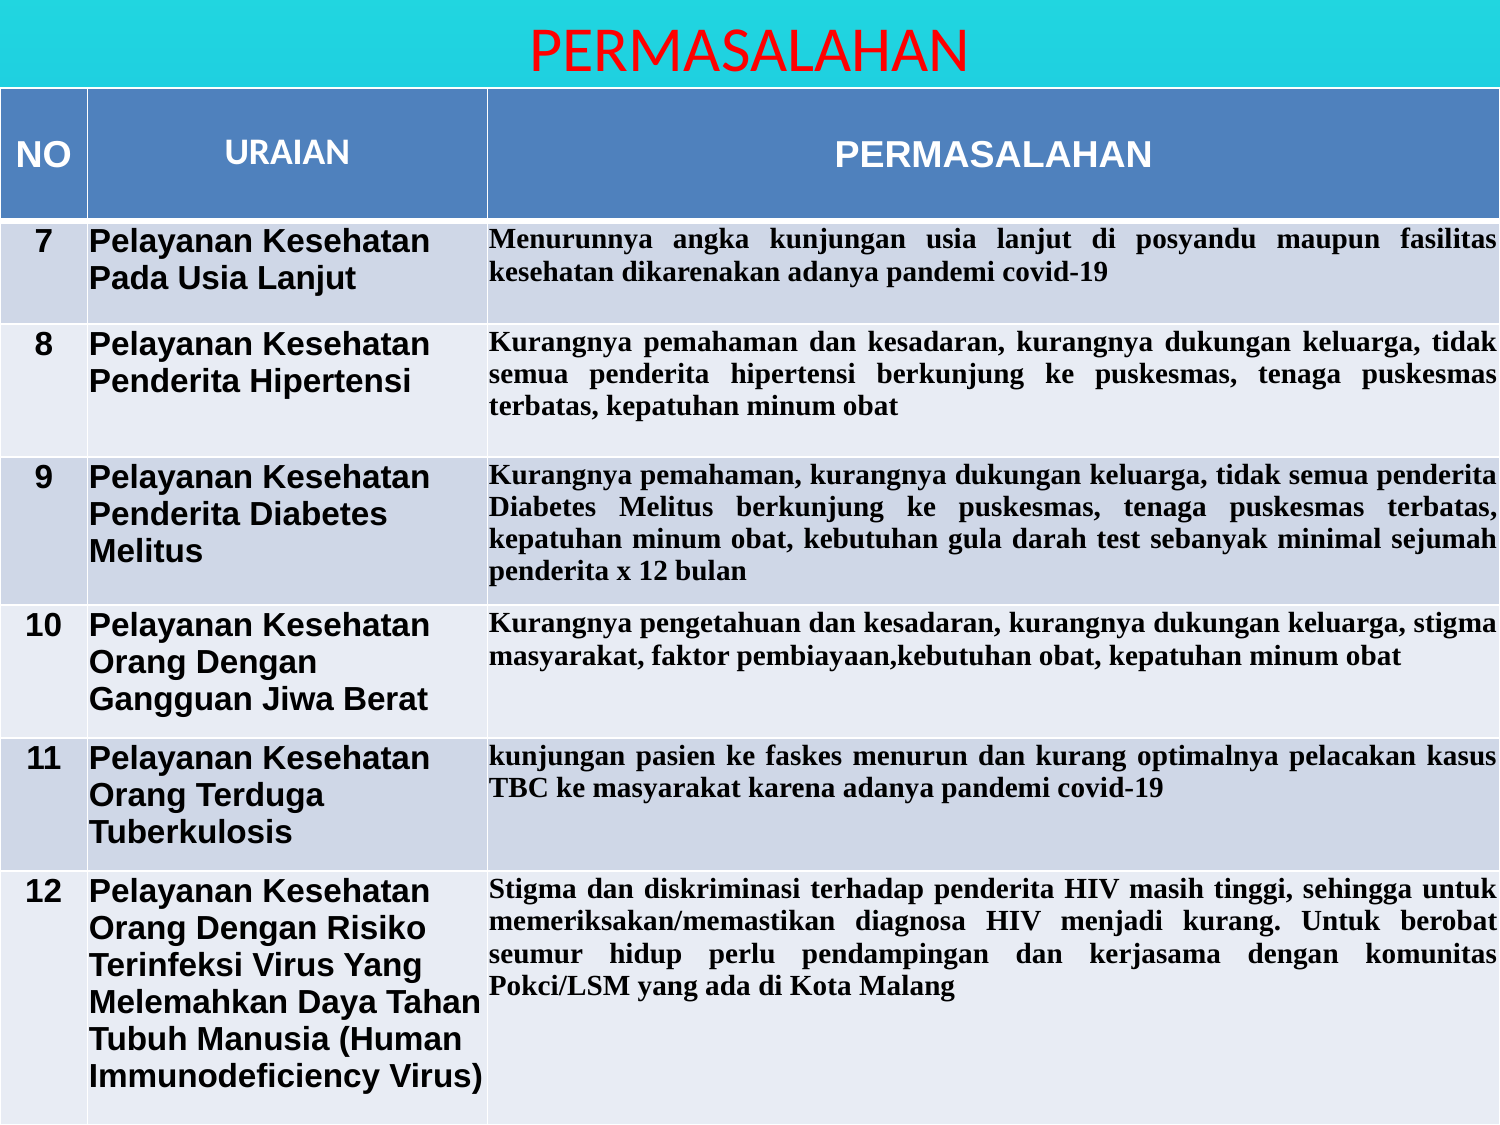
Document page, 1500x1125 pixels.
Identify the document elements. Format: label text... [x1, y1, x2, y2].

table_cell Pelayanan Kesehatan Orang Dengan Risiko Terinfeksi Virus Yang Melemahkan Daya Tahan Tubuh Manusia (Human Immunodeficiency Virus) [88, 872, 487, 1124]
table_cell 7 [1, 224, 87, 323]
table_header URAIAN [88, 89, 487, 218]
table_cell Kurangnya pengetahuan dan kesadaran, kurangnya dukungan keluarga, stigma masyarakat, faktor pembiayaan,kebutuhan obat, kepatuhan minum obat [488, 606, 1499, 737]
table_cell Pelayanan Kesehatan Orang Dengan Gangguan Jiwa Berat [88, 606, 487, 737]
table_cell Kurangnya pemahaman dan kesadaran, kurangnya dukungan keluarga, tidak semua penderita hipertensi berkunjung ke puskesmas, tenaga puskesmas terbatas, kepatuhan minum obat [488, 325, 1499, 456]
table_cell 8 [1, 325, 87, 456]
table_cell 11 [1, 739, 87, 870]
table_cell Pelayanan Kesehatan Pada Usia Lanjut [88, 224, 487, 323]
table_cell 9 [1, 458, 87, 604]
title PERMASALAHAN [75, 0, 1425, 87]
table_cell kunjungan pasien ke faskes menurun dan kurang optimalnya pelacakan kasus TBC ke masyarakat karena adanya pandemi covid-19 [488, 739, 1499, 870]
table_header PERMASALAHAN [488, 89, 1499, 218]
table_cell Stigma dan diskriminasi terhadap penderita HIV masih tinggi, sehingga untuk memeriksakan/memastikan diagnosa HIV menjadi kurang. Untuk berobat seumur hidup perlu pendampingan dan kerjasama dengan komunitas Pokci/LSM yang ada di Kota Malang [488, 872, 1499, 1124]
table_cell 12 [1, 872, 87, 1124]
table_cell Pelayanan Kesehatan Penderita Hipertensi [88, 325, 487, 456]
table_cell Menurunnya angka kunjungan usia lanjut di posyandu maupun fasilitas kesehatan dikarenakan adanya pandemi covid-19 [488, 224, 1499, 323]
table_cell Pelayanan Kesehatan Penderita Diabetes Melitus [88, 458, 487, 604]
table_cell Kurangnya pemahaman, kurangnya dukungan keluarga, tidak semua penderita Diabetes Melitus berkunjung ke puskesmas, tenaga puskesmas terbatas, kepatuhan minum obat, kebutuhan gula darah test sebanyak minimal sejumah penderita x 12 bulan [488, 458, 1499, 604]
table_cell Pelayanan Kesehatan Orang Terduga Tuberkulosis [88, 739, 487, 870]
table_cell 10 [1, 606, 87, 737]
table_header NO [1, 89, 87, 218]
